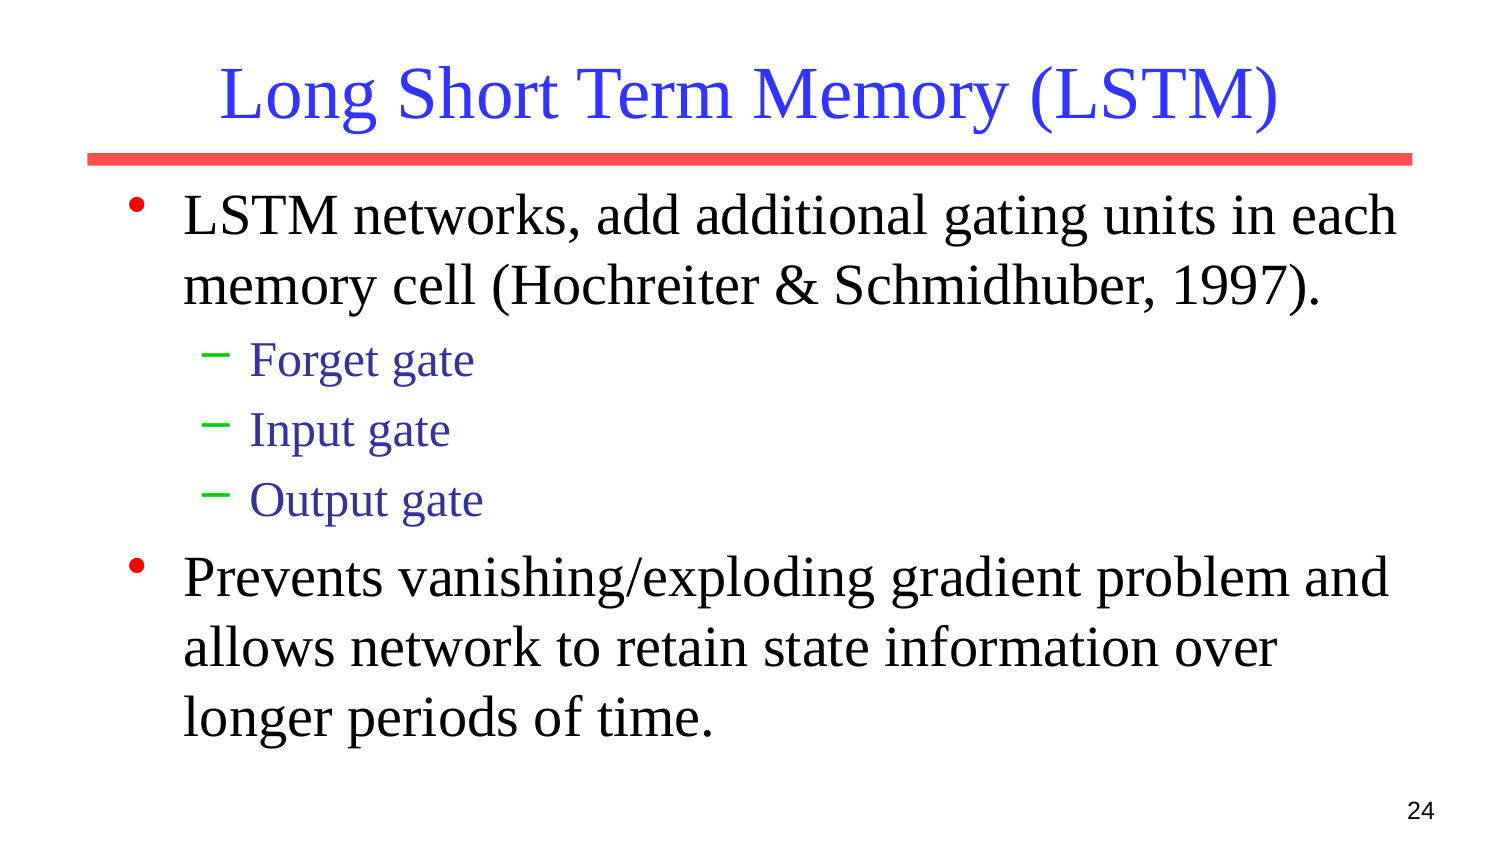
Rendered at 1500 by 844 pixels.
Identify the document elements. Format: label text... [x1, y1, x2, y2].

slide_number 24 [1137, 787, 1451, 844]
title Long Short Term Memory (LSTM) [112, 27, 1388, 151]
list LSTM networks, add additional gating units in each memory cell (Hochreiter & Schmidhuber, 1997). Forget gate Input gate Output gate Prevents vanishing/exploding gradient problem and allows network to retain state information over longer periods of time. [112, 168, 1424, 746]
